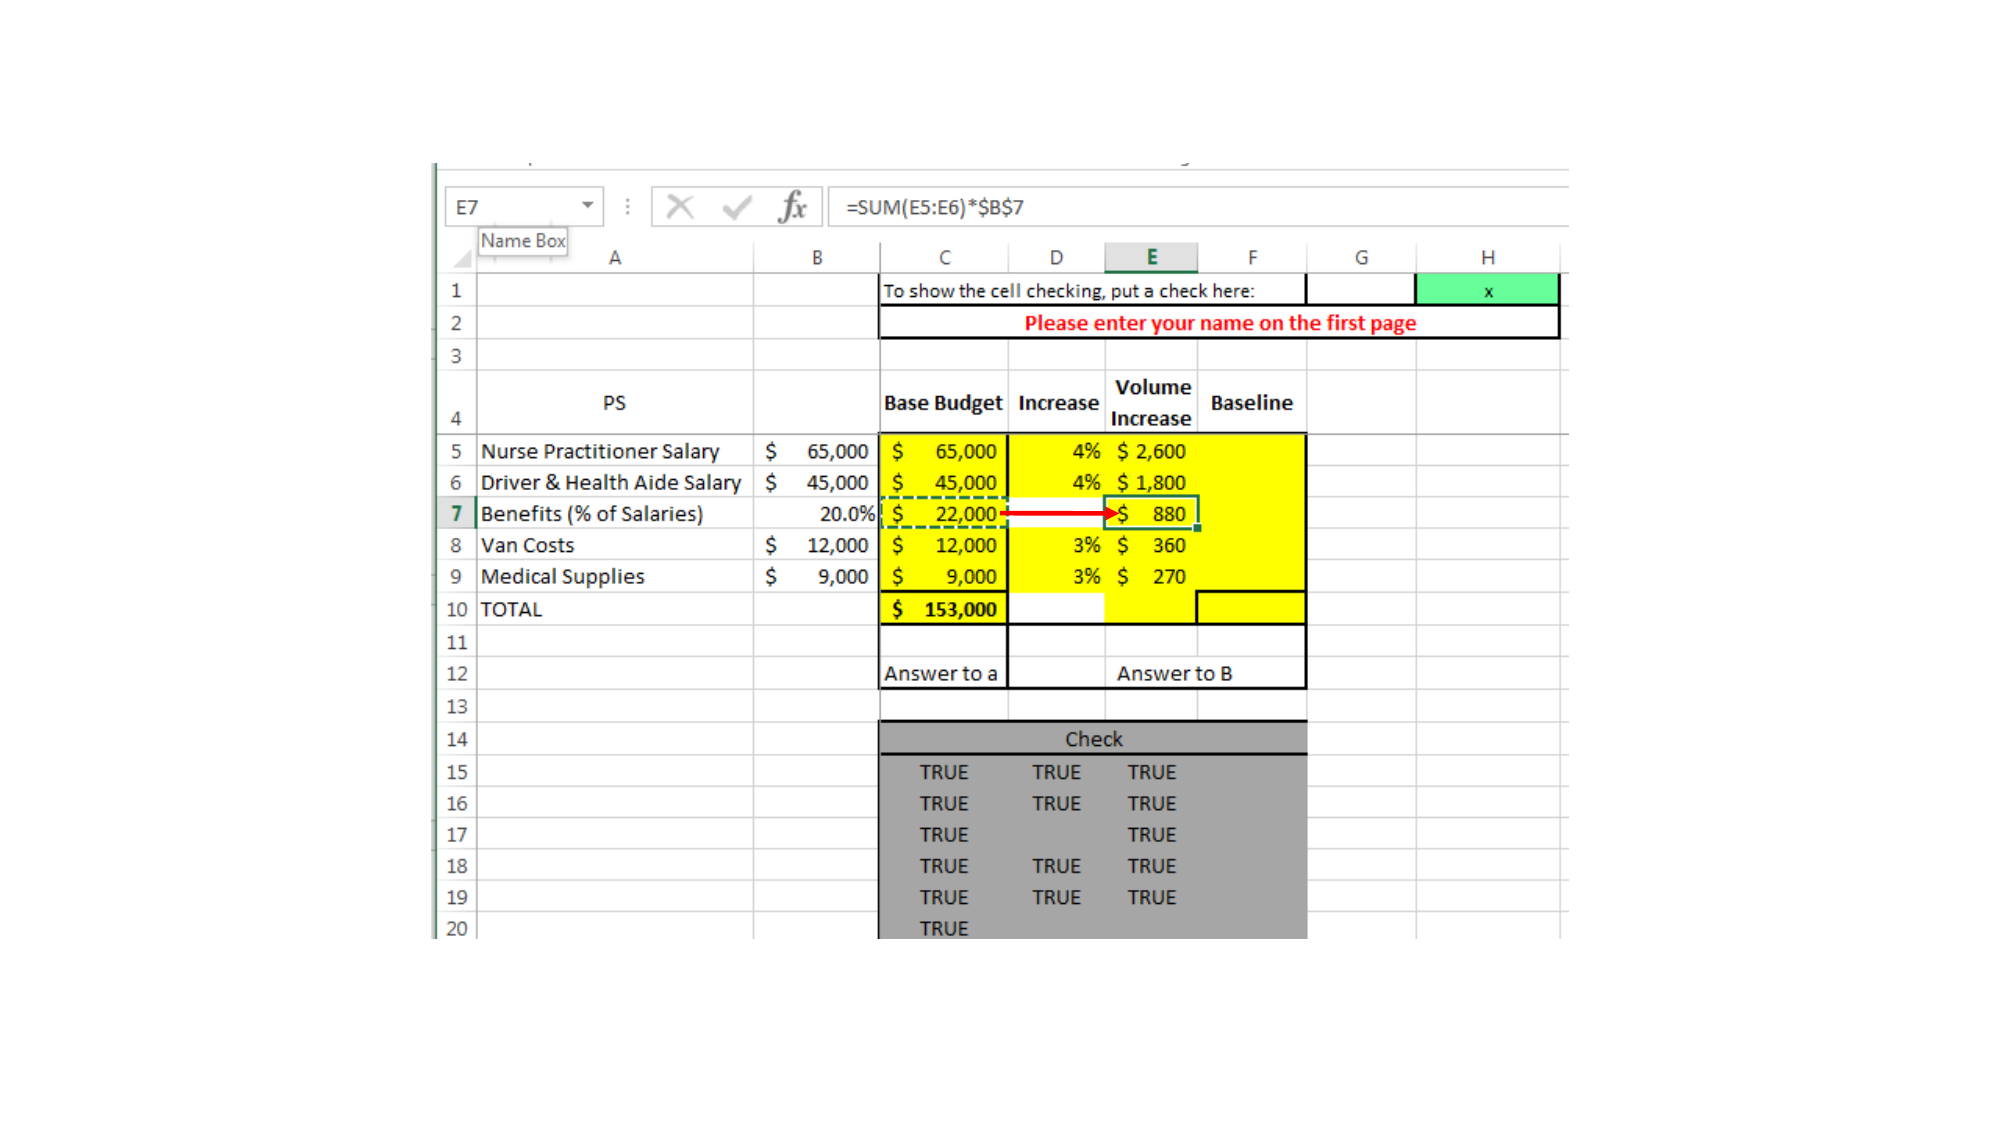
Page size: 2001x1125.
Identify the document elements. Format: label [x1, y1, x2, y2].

list [431, 163, 1569, 939]
